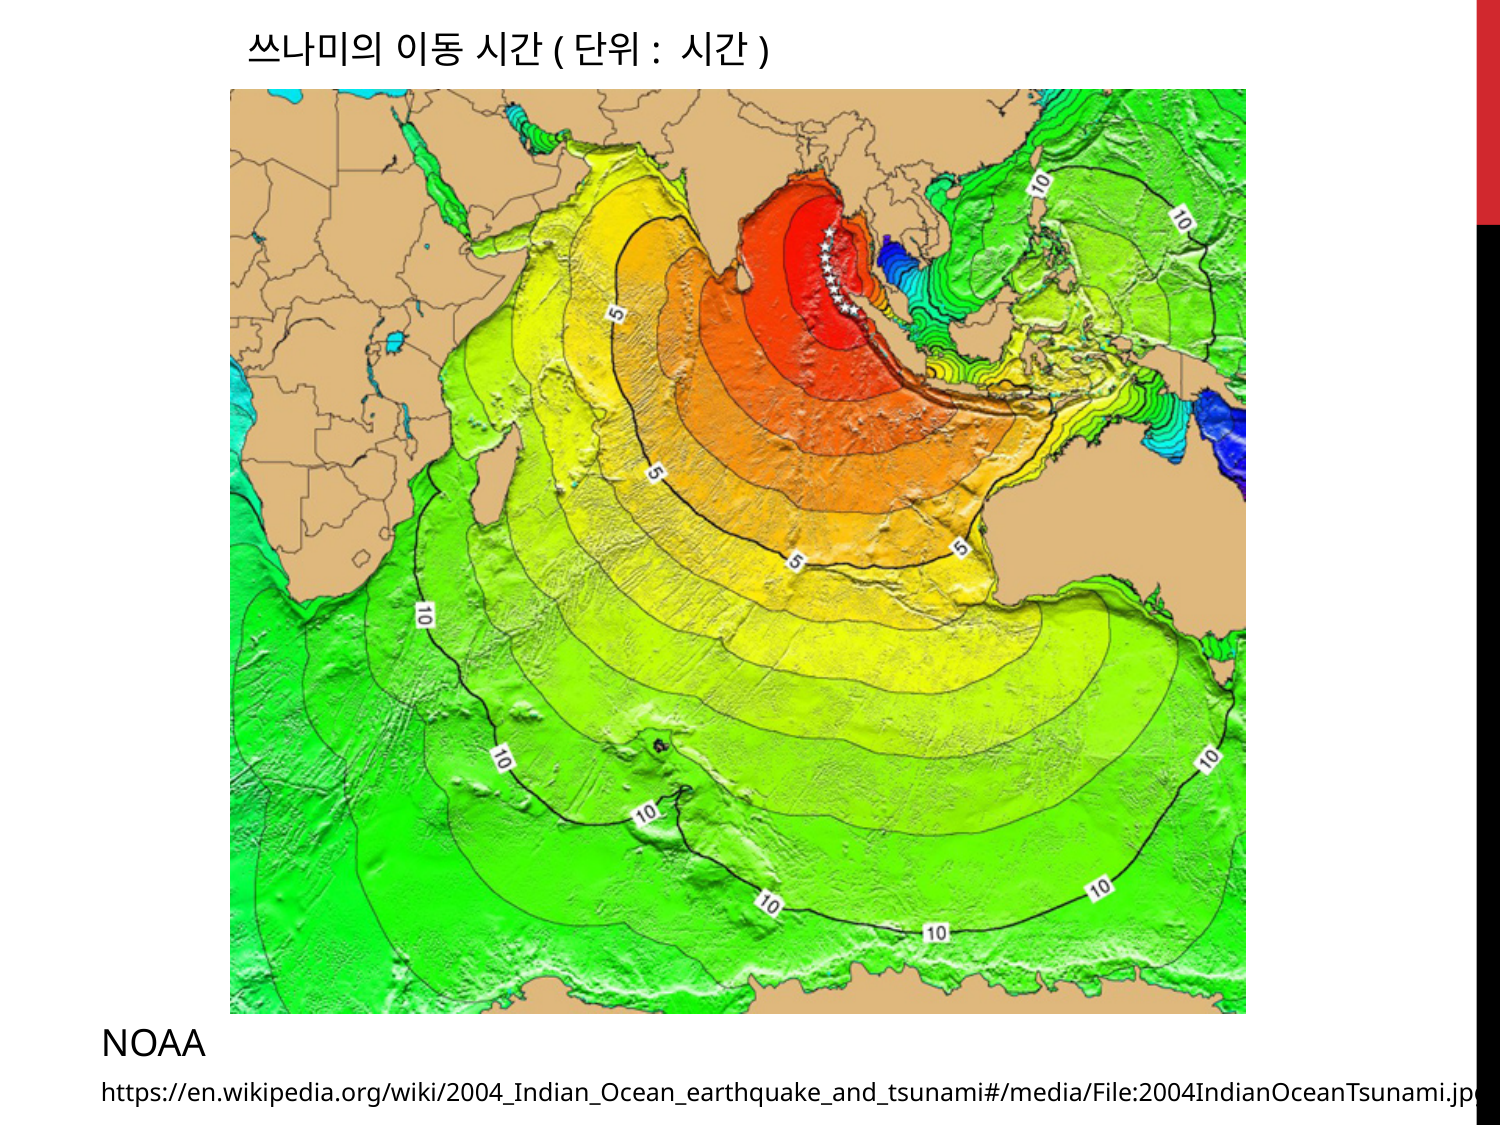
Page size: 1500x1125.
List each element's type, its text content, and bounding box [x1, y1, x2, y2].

text_box 쓰나미의 이동 시간(단위: 시간) [232, 19, 785, 79]
picture [229, 89, 1247, 1014]
text_box NOAA https://en.wikipedia.org/wiki/2004_Indian_Ocean_earthquake_and_tsunami#/media/File:2004IndianOceanTsunami.jpg [86, 1011, 1500, 1117]
